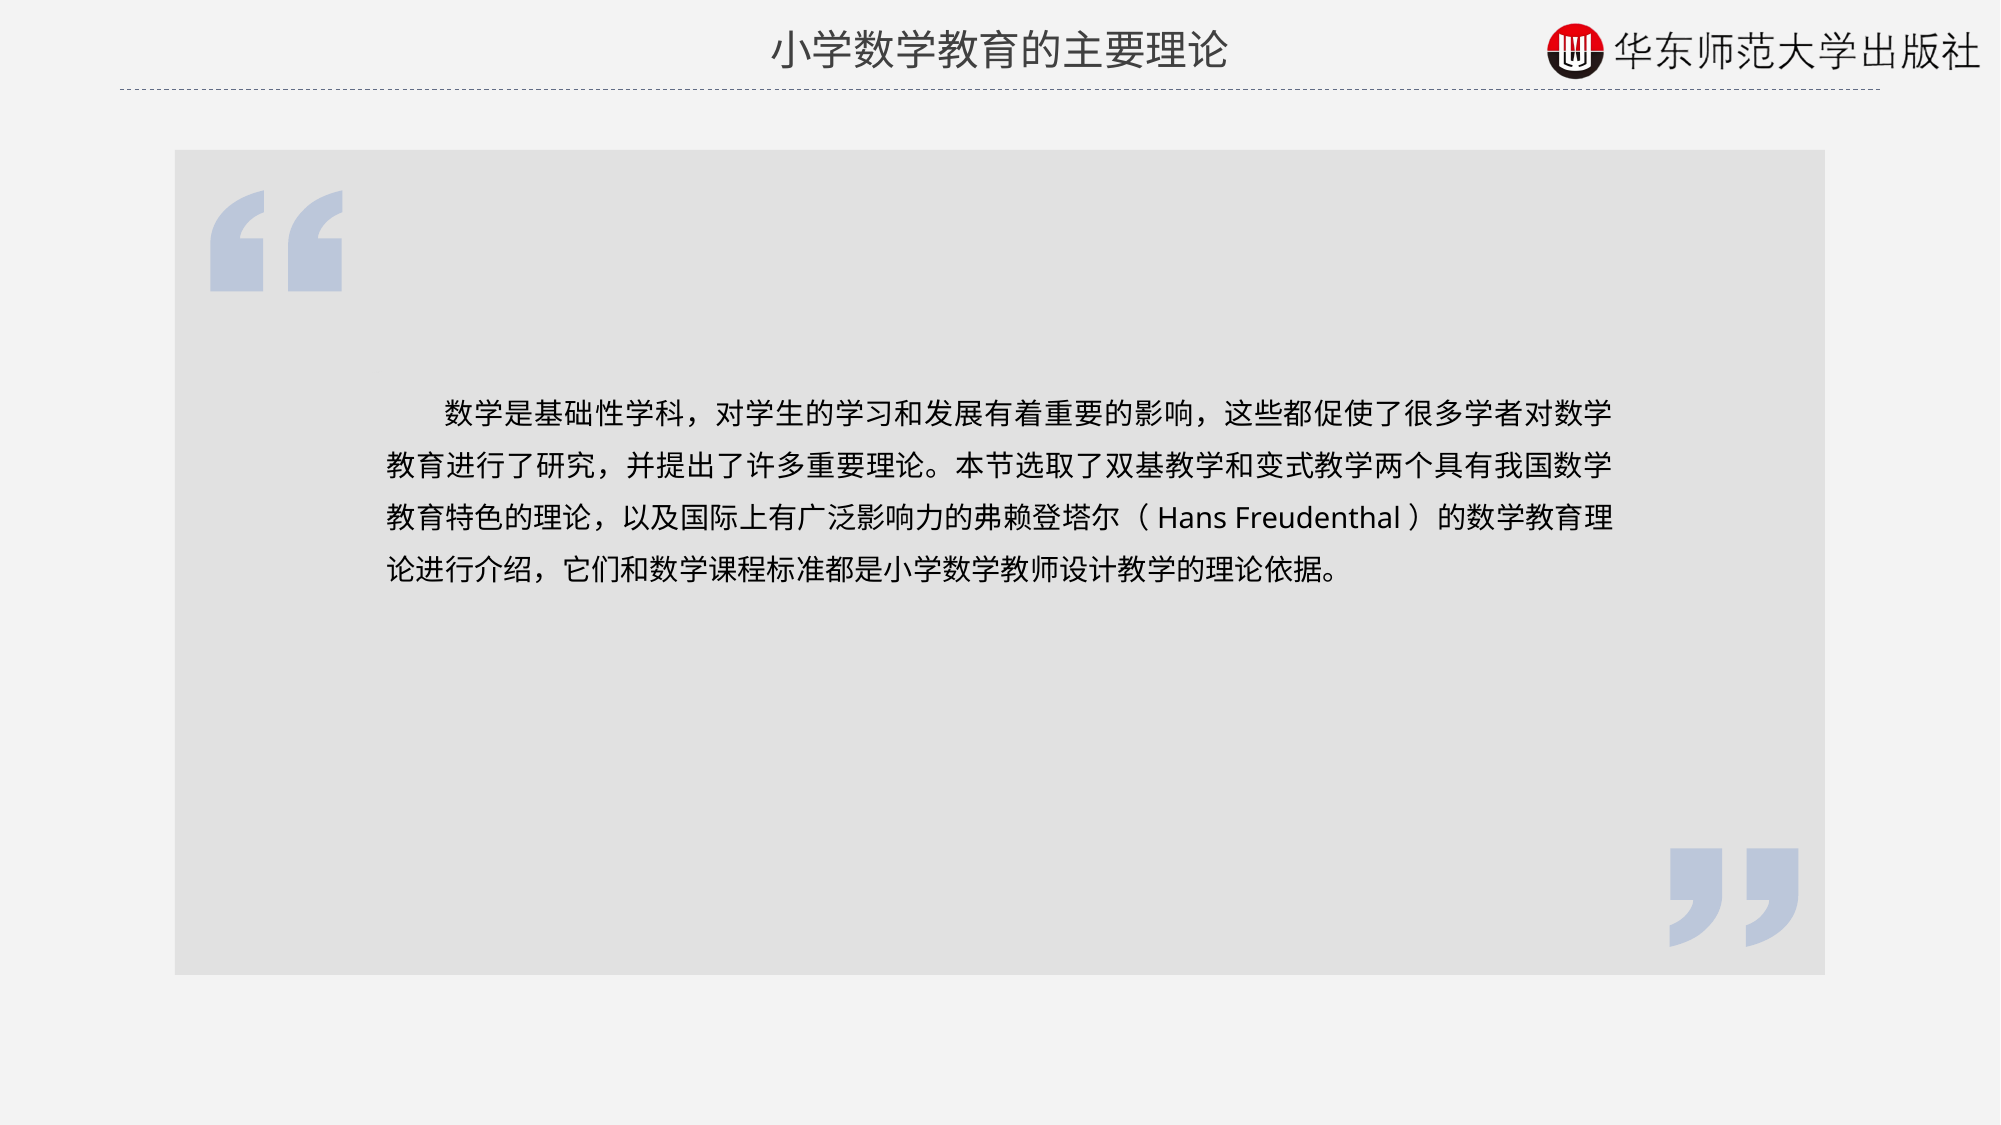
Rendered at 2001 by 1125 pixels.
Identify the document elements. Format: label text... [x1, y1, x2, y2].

text_box [287, 189, 344, 293]
text_box [209, 189, 265, 293]
text_box 小学数学教育的主要理论 [680, 23, 1320, 74]
text_box [1744, 847, 1800, 949]
text_box [174, 149, 1826, 976]
text_box 数学是基础性学科，对学生的学习和发展有着重要的影响，这些都促使了很多学者对数学教育进行了研究，并提出了许多重要理论。本节选取了双基教学和变式教学两个具有我国数学教育特色的理论，以及国际上有广泛影响力的弗赖登塔尔（Hans Freudenthal）的数学教育理论进行介绍，它们和数学课程标准都是小学数学教师设计教学的理论依据。 [371, 370, 1629, 594]
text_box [1536, 13, 1989, 83]
text_box [1668, 847, 1724, 949]
